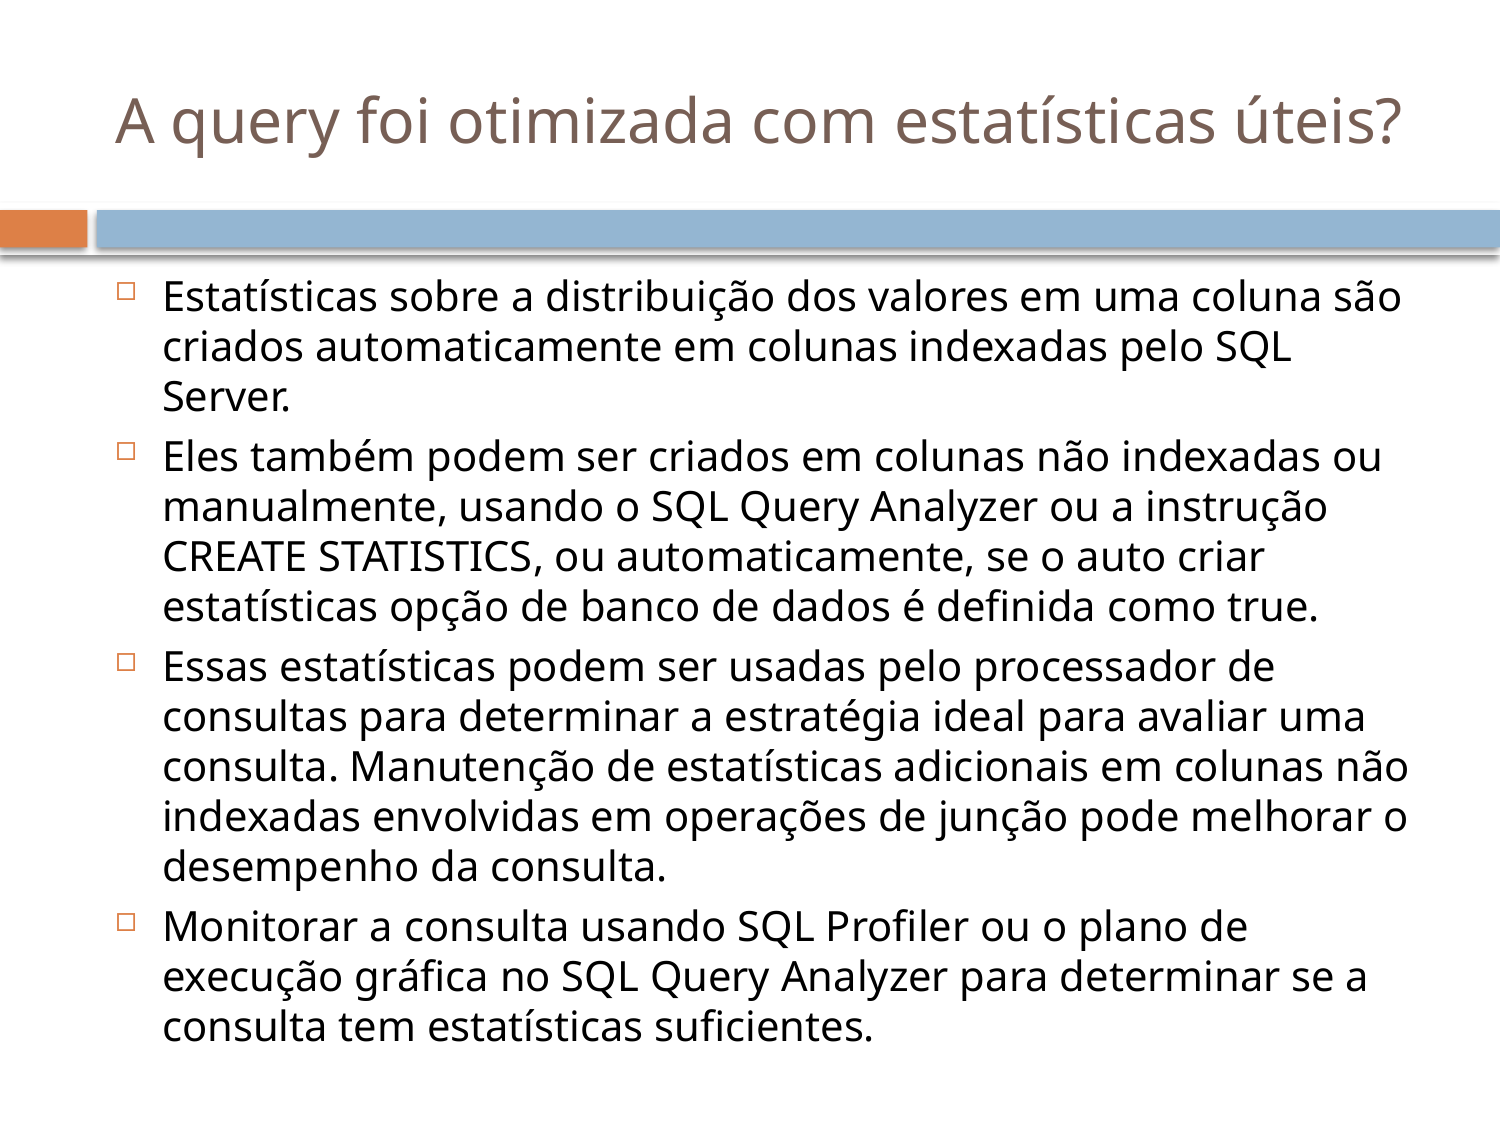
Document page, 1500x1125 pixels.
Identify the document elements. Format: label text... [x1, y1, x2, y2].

list Estatísticas sobre a distribuição dos valores em uma coluna são criados automaticamente em colunas indexadas pelo SQL Server. Eles também podem ser criados em colunas não indexadas ou manualmente, usando o SQL Query Analyzer ou a instrução CREATE STATISTICS, ou automaticamente, se o auto criar estatísticas opção de banco de dados é definida como true. Essas estatísticas podem ser usadas pelo processador de consultas para determinar a estratégia ideal para avaliar uma consulta. Manutenção de estatísticas adicionais em colunas não indexadas envolvidas em operações de junção pode melhorar o desempenho da consulta. Monitorar a consulta usando SQL Profiler ou o plano de execução gráfica no SQL Query Analyzer para determinar se a consulta tem estatísticas suficientes. [100, 262, 1438, 1079]
title A query foi otimizada com estatísticas úteis? [100, 37, 1438, 200]
